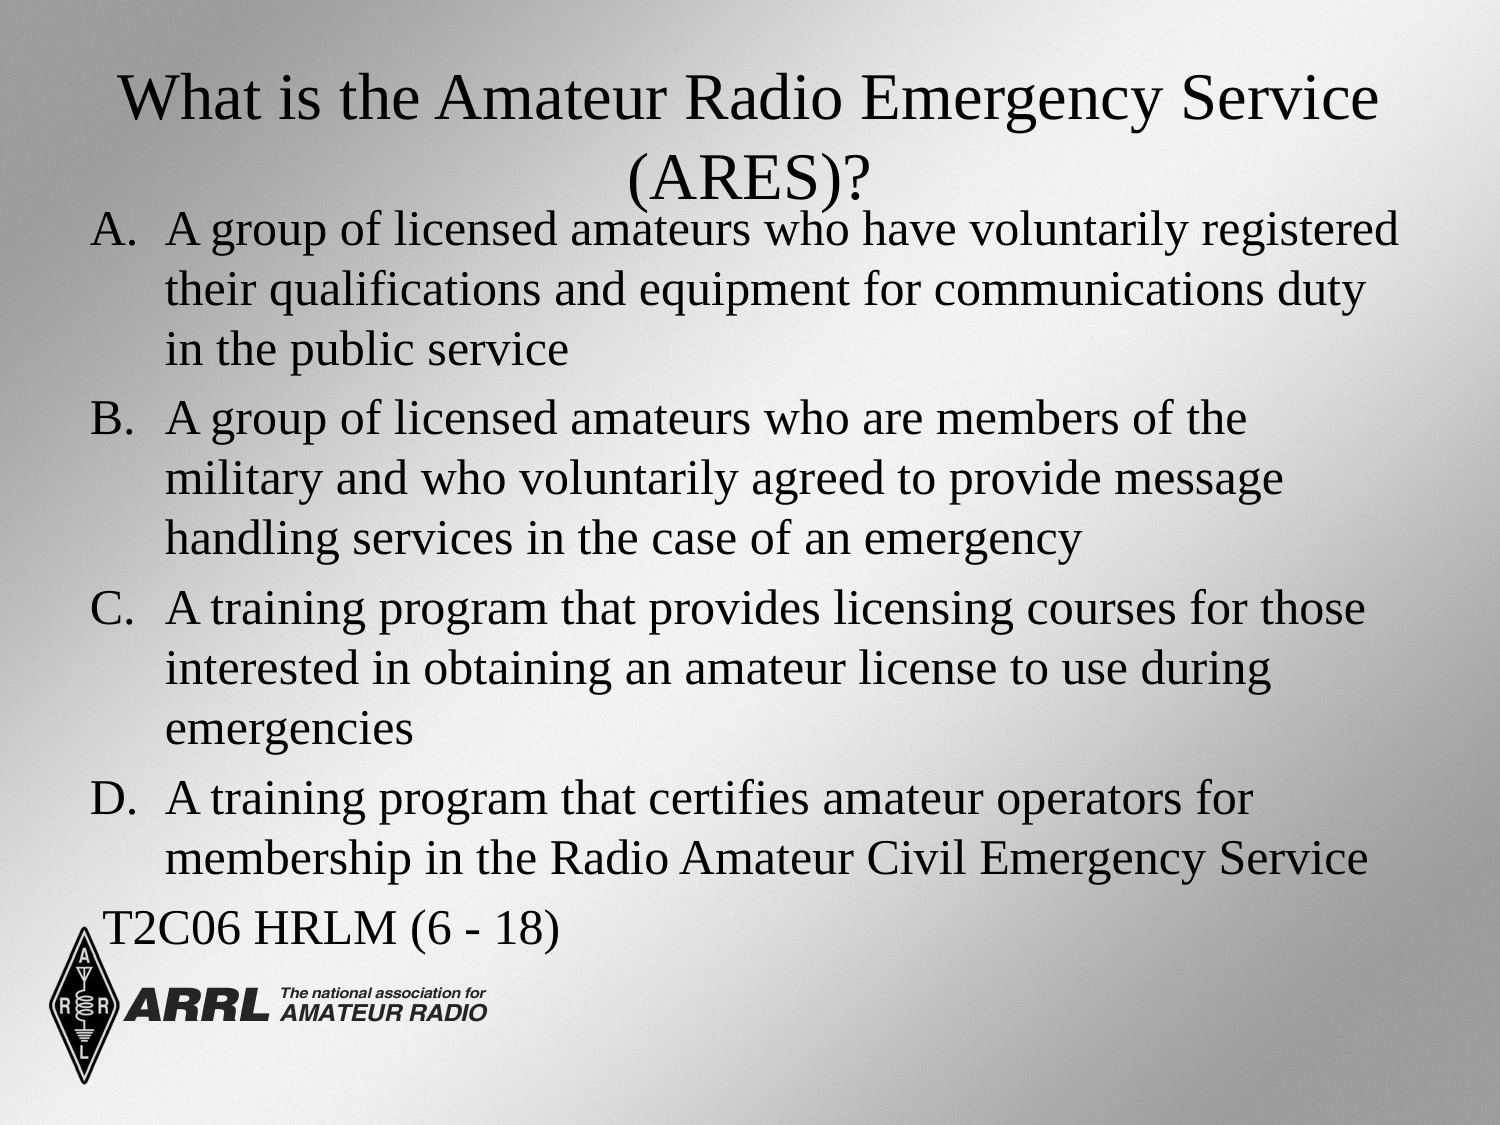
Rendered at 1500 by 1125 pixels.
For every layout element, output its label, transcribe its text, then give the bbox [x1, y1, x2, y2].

title What is the Amateur Radio Emergency Service (ARES)? [75, 45, 1425, 187]
picture [0, 0, 1500, 1125]
list A group of licensed amateurs who have voluntarily registered their qualifications and equipment for communications duty in the public service A group of licensed amateurs who are members of the military and who voluntarily agreed to provide message handling services in the case of an emergency A training program that provides licensing courses for those interested in obtaining an amateur license to use during emergencies A training program that certifies amateur operators for membership in the Radio Amateur Civil Emergency Service T2C06 HRLM (6 - 18) [75, 187, 1425, 1005]
